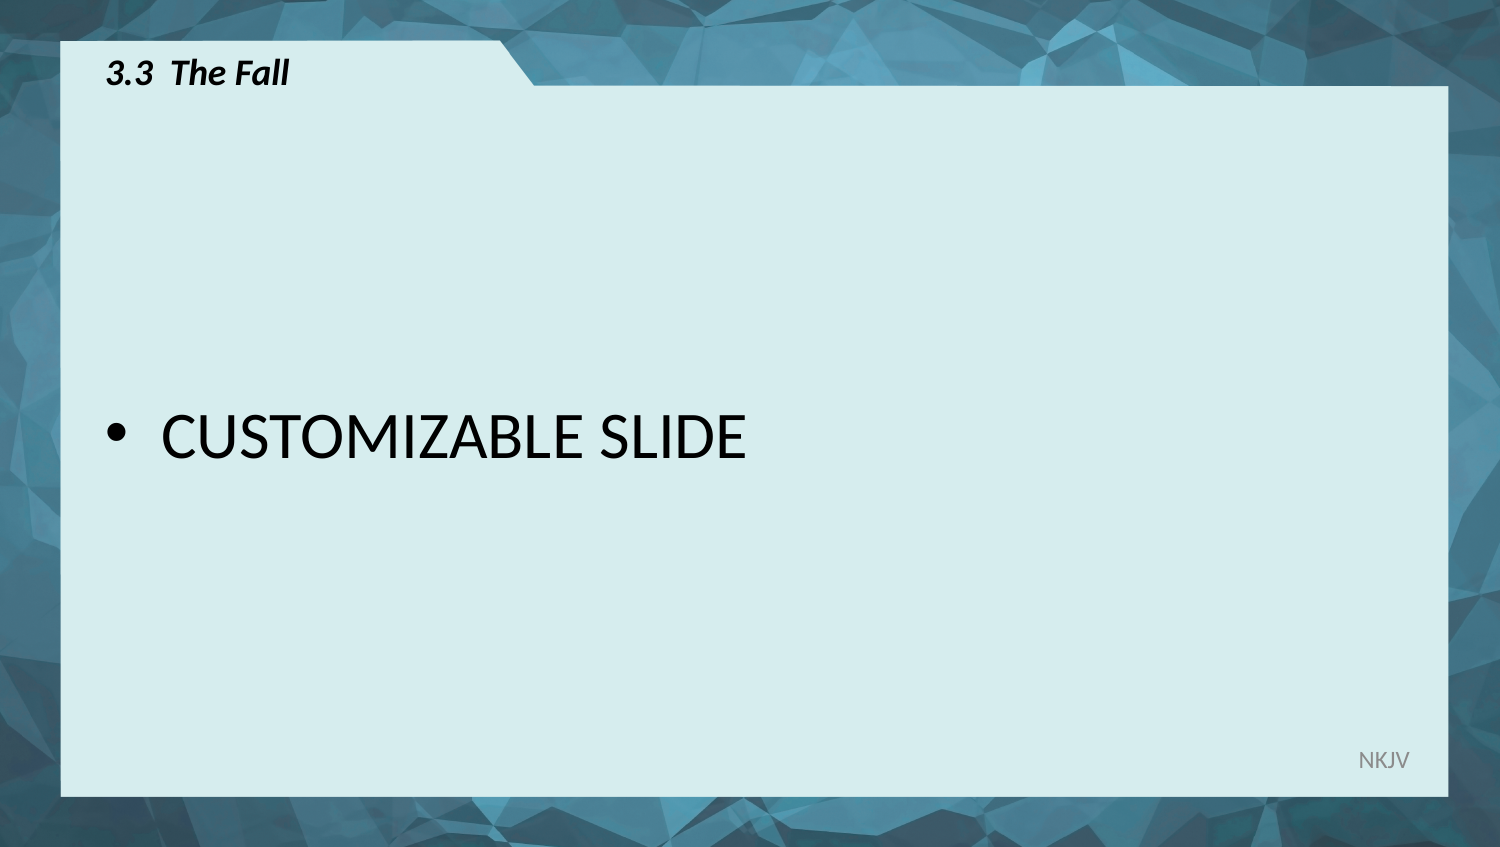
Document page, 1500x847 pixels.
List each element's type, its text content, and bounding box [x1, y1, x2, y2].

list CUSTOMIZABLE SLIDE [89, 141, 1403, 722]
title 3.3 The Fall [89, 33, 1420, 108]
footer NKJV [950, 736, 1425, 782]
picture [0, 0, 1500, 847]
